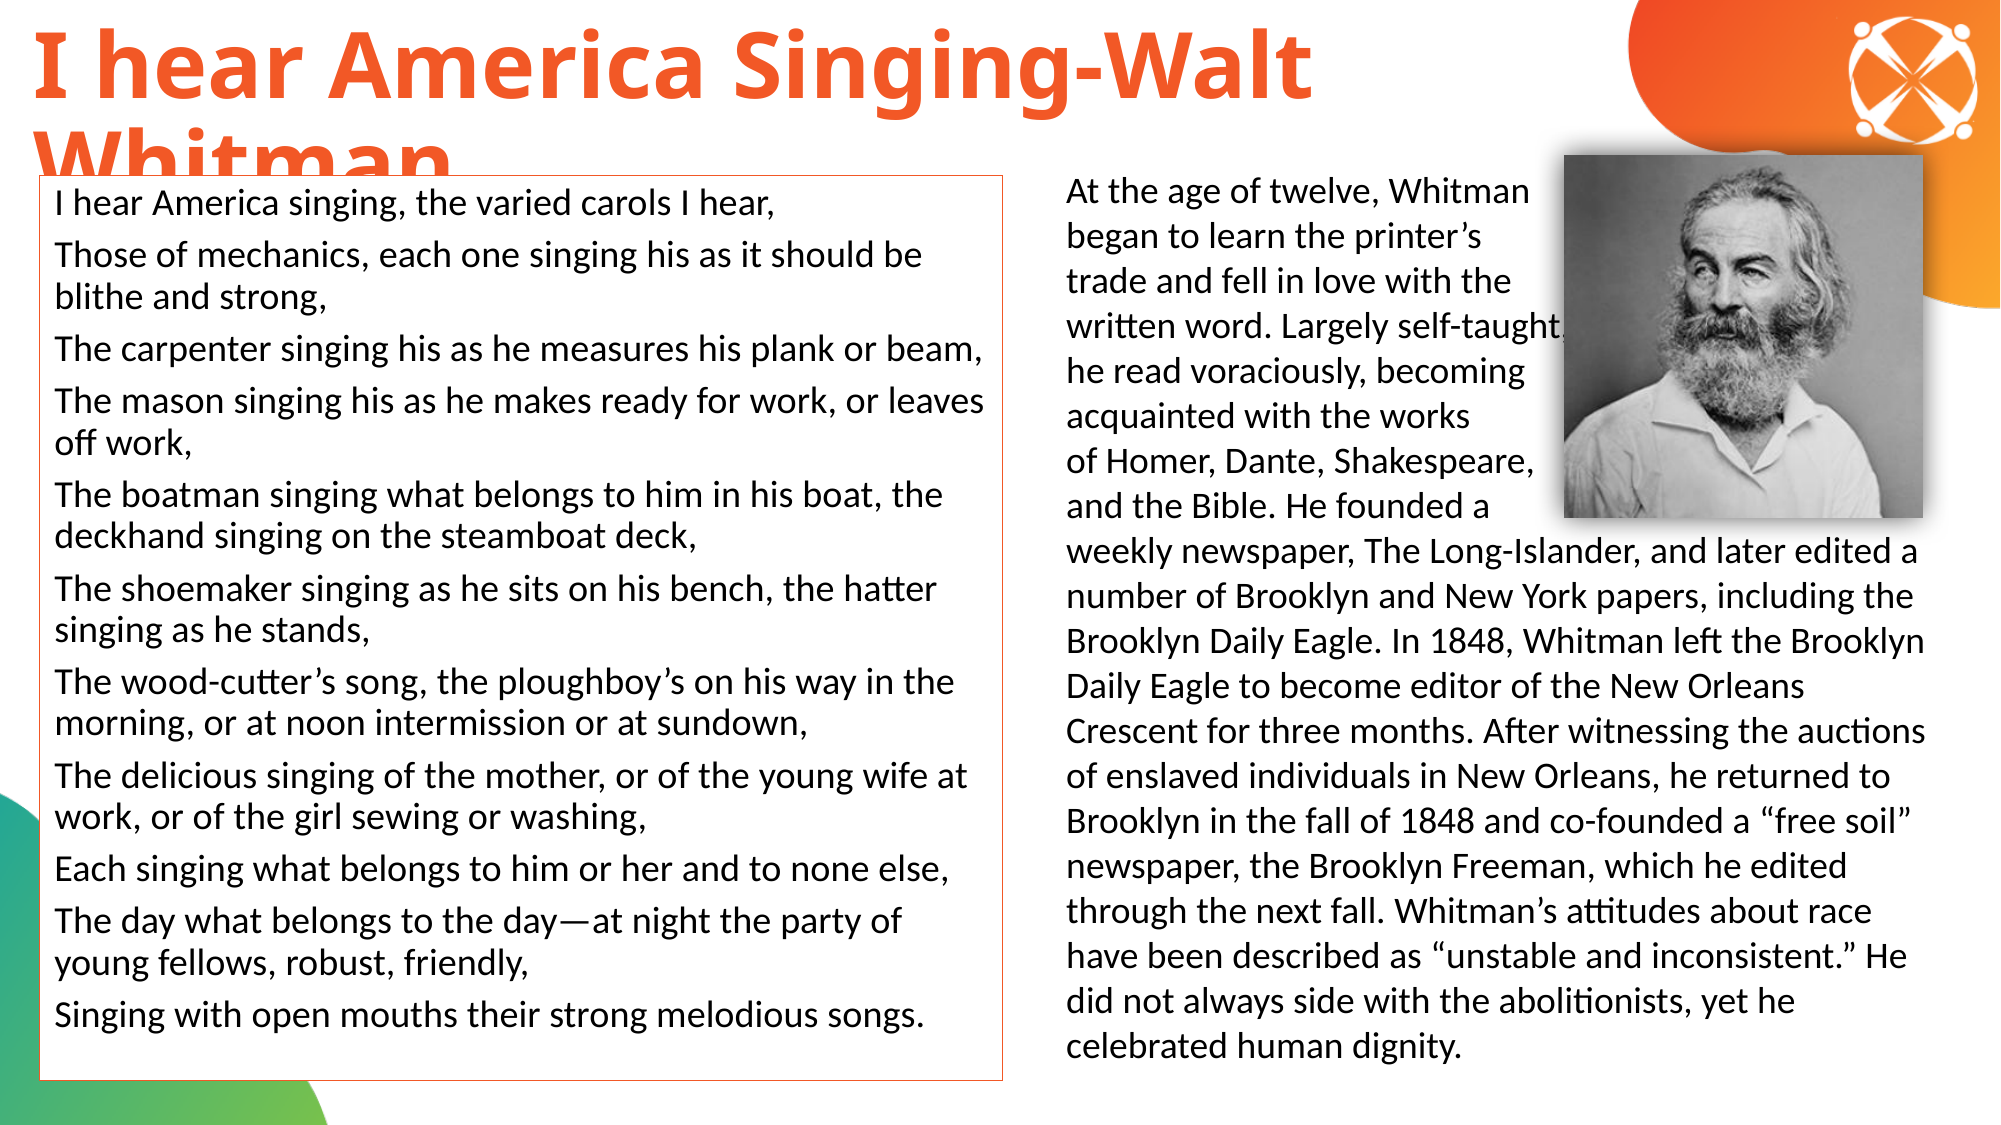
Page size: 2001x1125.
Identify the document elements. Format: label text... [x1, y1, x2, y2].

list At the age of twelve, Whitman began to learn the printer’s trade and fell in love with the written word. Largely self-taught, he read voraciously, becoming acquainted with the works of Homer, Dante, Shakespeare, and the Bible. He founded a weekly newspaper, The Long-Islander, and later edited a number of Brooklyn and New York papers, including the Brooklyn Daily Eagle. In 1848, Whitman left the Brooklyn Daily Eagle to become editor of the New Orleans Crescent for three months. After witnessing the auctions of enslaved individuals in New Orleans, he returned to Brooklyn in the fall of 1848 and co-founded a “free soil” newspaper, the Brooklyn Freeman, which he edited through the next fall. Whitman’s attitudes about race have been described as “unstable and inconsistent.” He did not always side with the abolitionists, yet he celebrated human dignity. [1051, 158, 1961, 1064]
list I hear America singing, the varied carols I hear, Those of mechanics, each one singing his as it should be blithe and strong, The carpenter singing his as he measures his plank or beam, The mason singing his as he makes ready for work, or leaves off work, The boatman singing what belongs to him in his boat, the deckhand singing on the steamboat deck, The shoemaker singing as he sits on his bench, the hatter singing as he stands, The wood-cutter’s song, the ploughboy’s on his way in the morning, or at noon intermission or at sundown, The delicious singing of the mother, or of the young wife at work, or of the girl sewing or washing, Each singing what belongs to him or her and to none else, The day what belongs to the day—at night the party of young fellows, robust, friendly, Singing with open mouths their strong melodious songs. [39, 175, 1003, 1081]
picture [0, 0, 2001, 1125]
title I hear America Singing-Walt Whitman [18, 9, 1744, 227]
